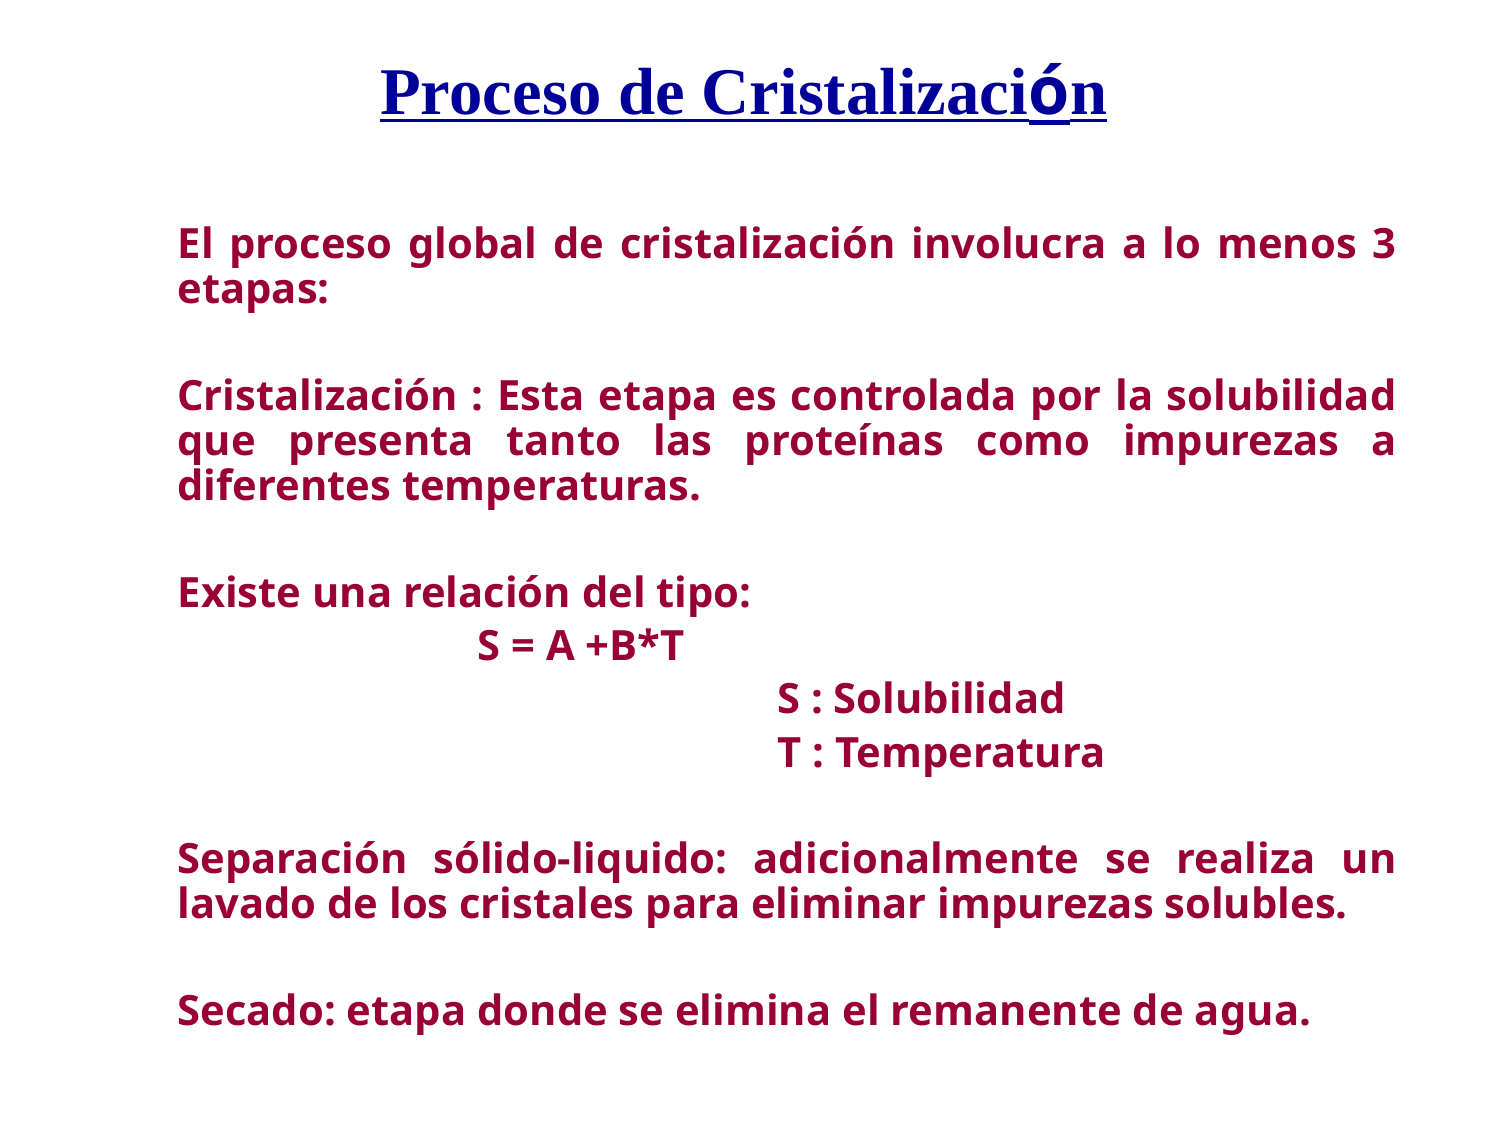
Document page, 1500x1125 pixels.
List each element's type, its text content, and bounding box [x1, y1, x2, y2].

list Proceso de Cristalización El proceso global de cristalización involucra a lo menos 3 etapas: Cristalización : Esta etapa es controlada por la solubilidad que presenta tanto las proteínas como impurezas a diferentes temperaturas. Existe una relación del tipo: S = A +B*T S : Solubilidad T : Temperatura Separación sólido-liquido: adicionalmente se realiza un lavado de los cristales para eliminar impurezas solubles. Secado: etapa donde se elimina el remanente de agua. [74, 49, 1413, 726]
